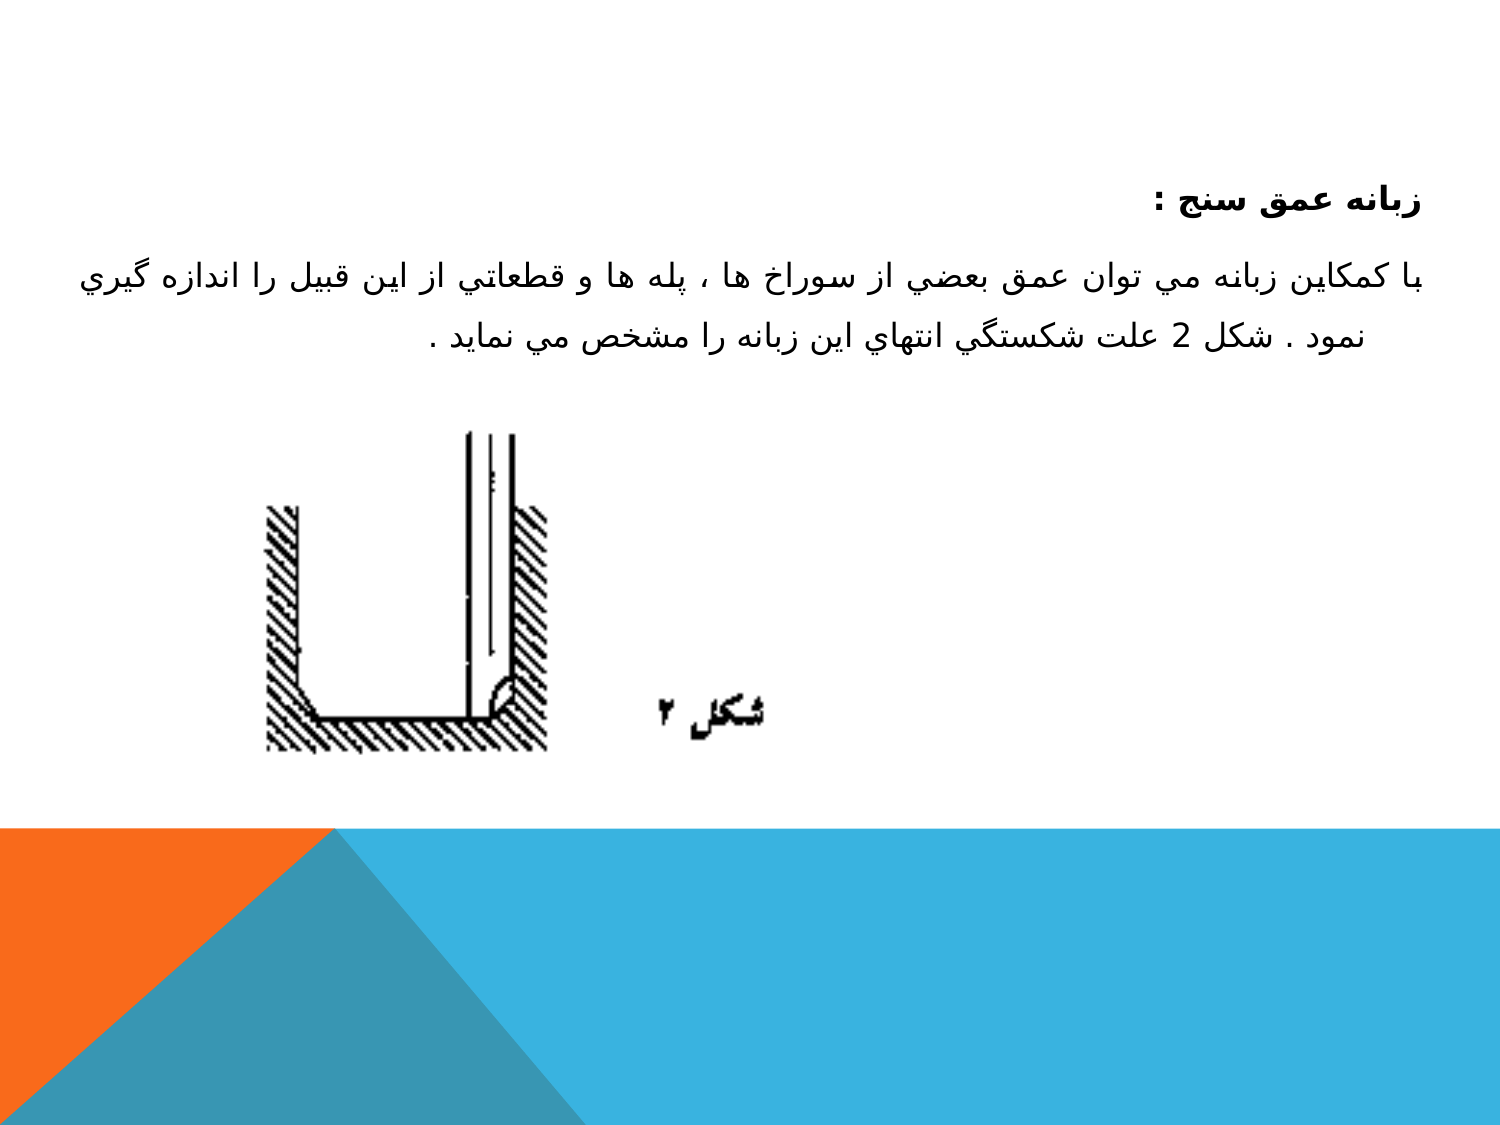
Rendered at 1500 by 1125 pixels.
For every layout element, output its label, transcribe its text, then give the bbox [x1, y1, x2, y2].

picture [112, 412, 918, 804]
list زبانه عمق سنج : با كمكاين زبانه مي توان عمق بعضي از سوراخ ها ، پله ها و قطعاتي از اين قبيل را اندازه گيري نمود . شكل 2 علت شكستگي انتهاي اين زبانه را مشخص مي نمايد . [62, 149, 1438, 800]
